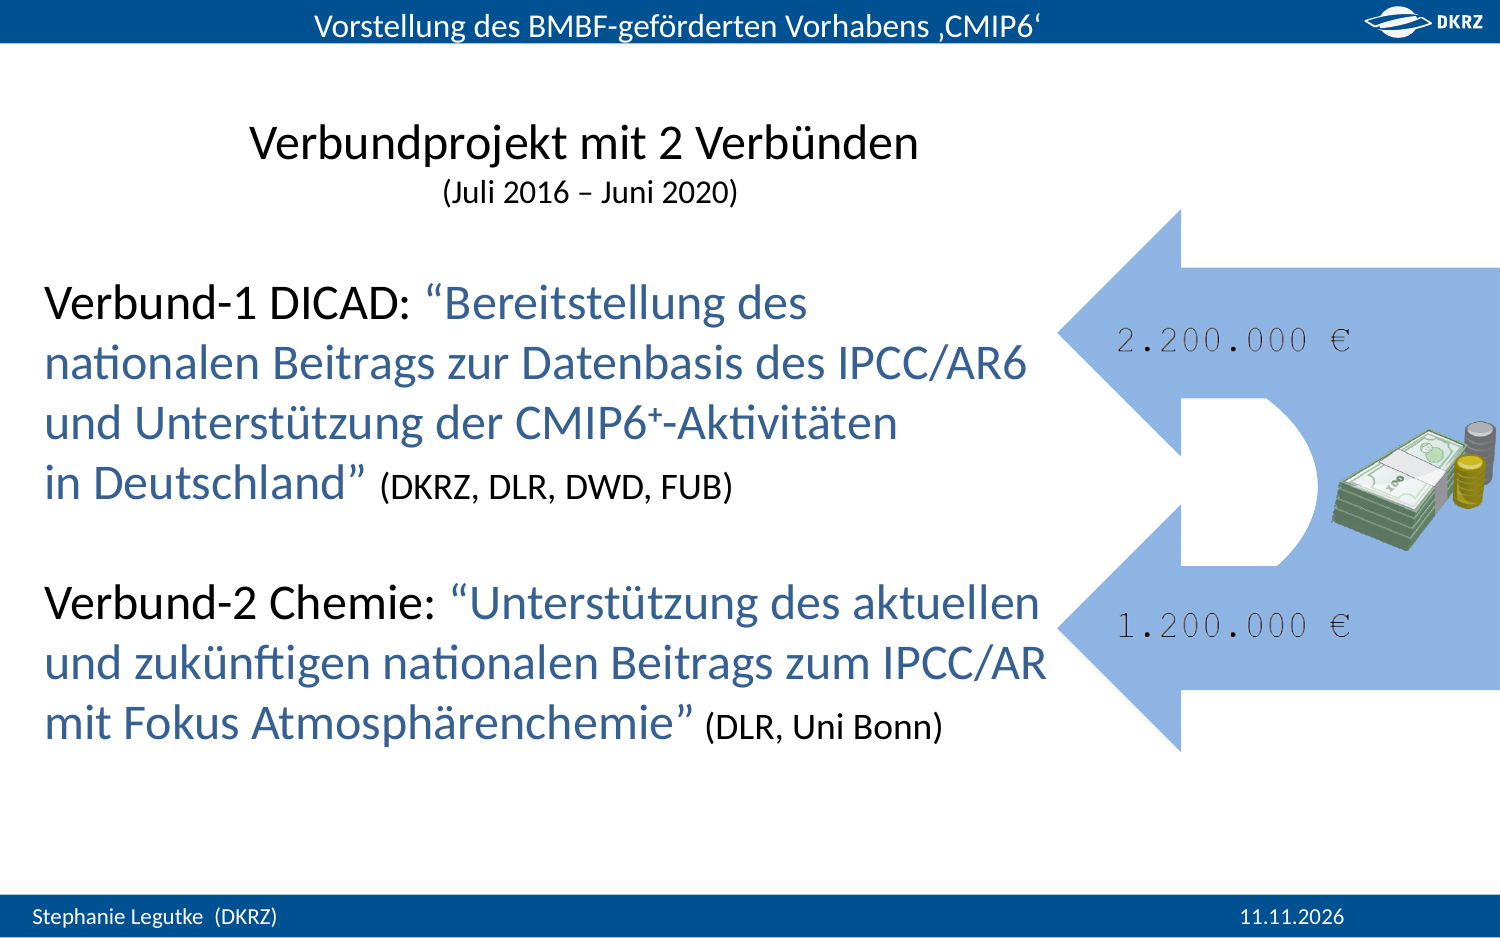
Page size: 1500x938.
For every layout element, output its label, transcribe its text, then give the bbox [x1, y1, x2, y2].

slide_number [1187, 893, 1360, 938]
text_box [1056, 208, 1500, 753]
text_box Verbundprojekt mit 2 Verbünden (Juli 2016 – Juni 2020) Verbund-1 DICAD: “Bereitstellung des nationalen Beitrags zur Datenbasis des IPCC/AR6 und Unterstützung der CMIP6+-Aktivitäten in Deutschland” (DKRZ, DLR, DWD, FUB) Verbund-2 Chemie: “Unterstützung des aktuellen und zukünftigen nationalen Beitrags zum IPCC/AR mit Fokus Atmosphärenchemie” (DLR, Uni Bonn) [29, 102, 1152, 818]
text_box Vorstellung des BMBF-geförderten Vorhabens ‚CMIP6‘ [0, 0, 1365, 52]
